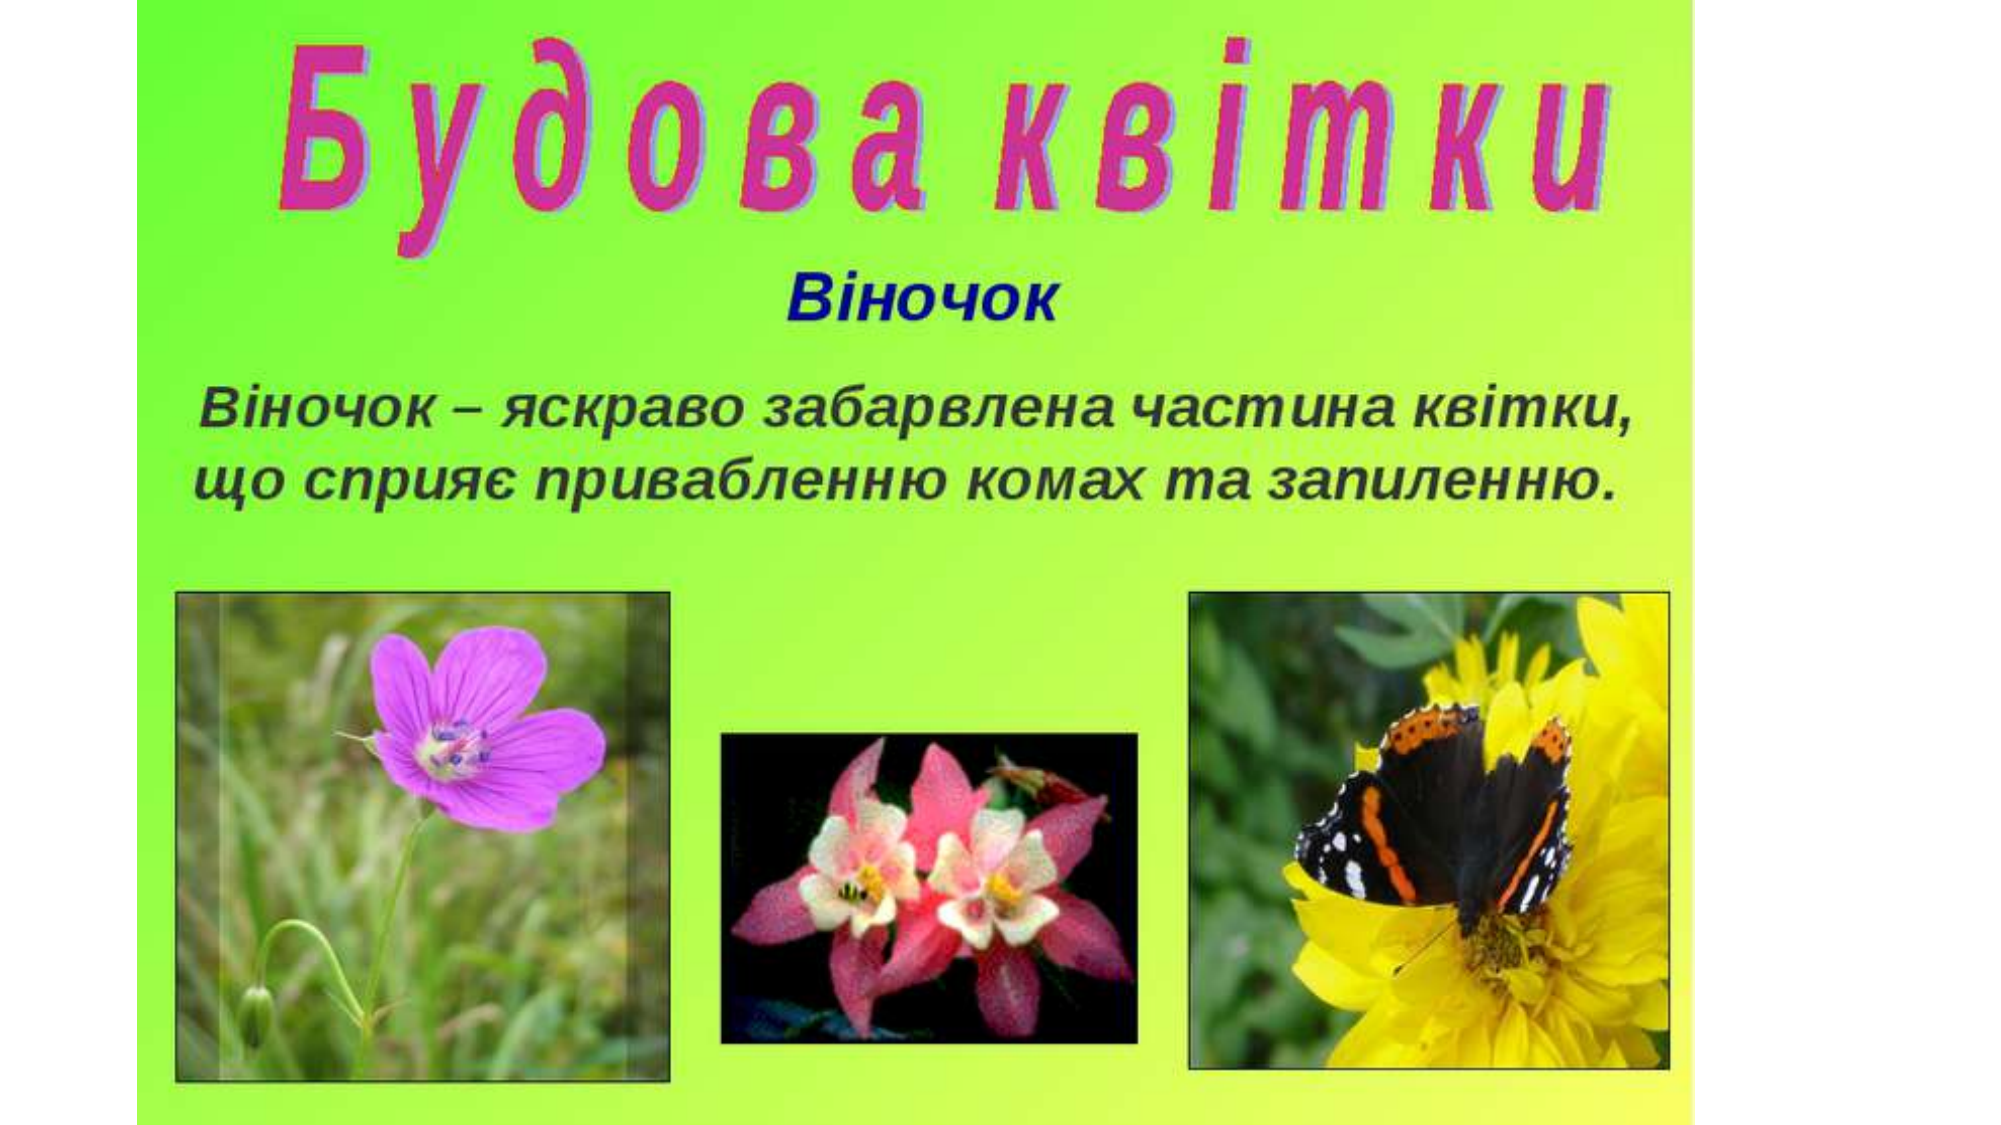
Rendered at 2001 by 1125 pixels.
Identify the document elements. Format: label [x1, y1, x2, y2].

picture [136, 0, 1695, 1125]
